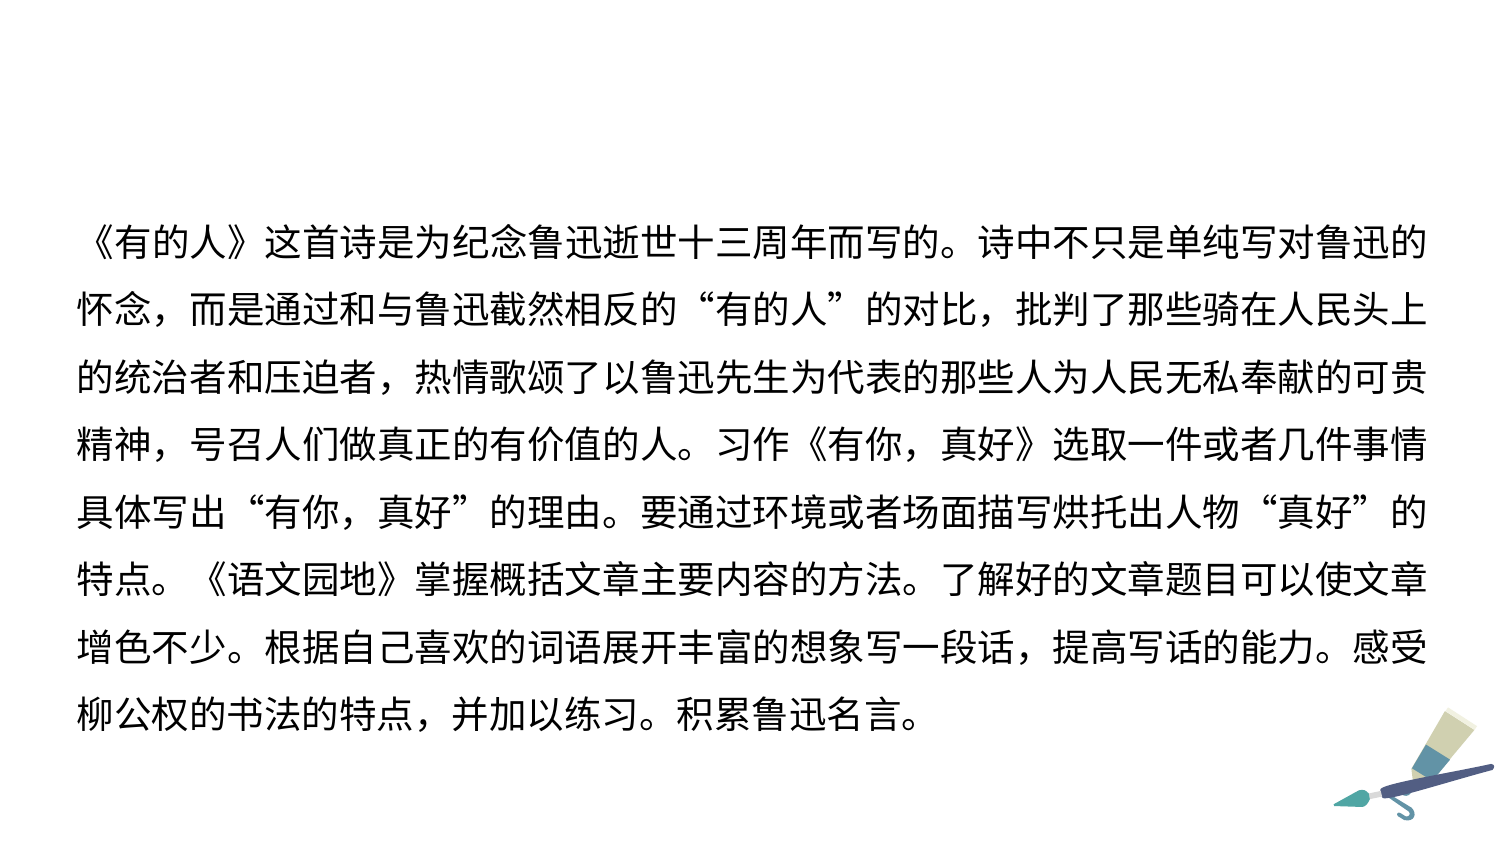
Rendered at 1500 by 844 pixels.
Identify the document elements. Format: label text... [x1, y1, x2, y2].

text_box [1358, 708, 1481, 844]
text_box 《有的人》这首诗是为纪念鲁迅逝世十三周年而写的。诗中不只是单纯写对鲁迅的怀念，而是通过和与鲁迅截然相反的“有的人”的对比，批判了那些骑在人民头上的统治者和压迫者，热情歌颂了以鲁迅先生为代表的那些人为人民无私奉献的可贵精神，号召人们做真正的有价值的人。习作《有你，真好》选取一件或者几件事情具体写出“有你，真好”的理由。要通过环境或者场面描写烘托出人物“真好”的特点。《语文园地》掌握概括文章主要内容的方法。了解好的文章题目可以使文章增色不少。根据自己喜欢的词语展开丰富的想象写一段话，提高写话的能力。感受柳公权的书法的特点，并加以练习。积累鲁迅名言。 [16, 188, 1443, 744]
